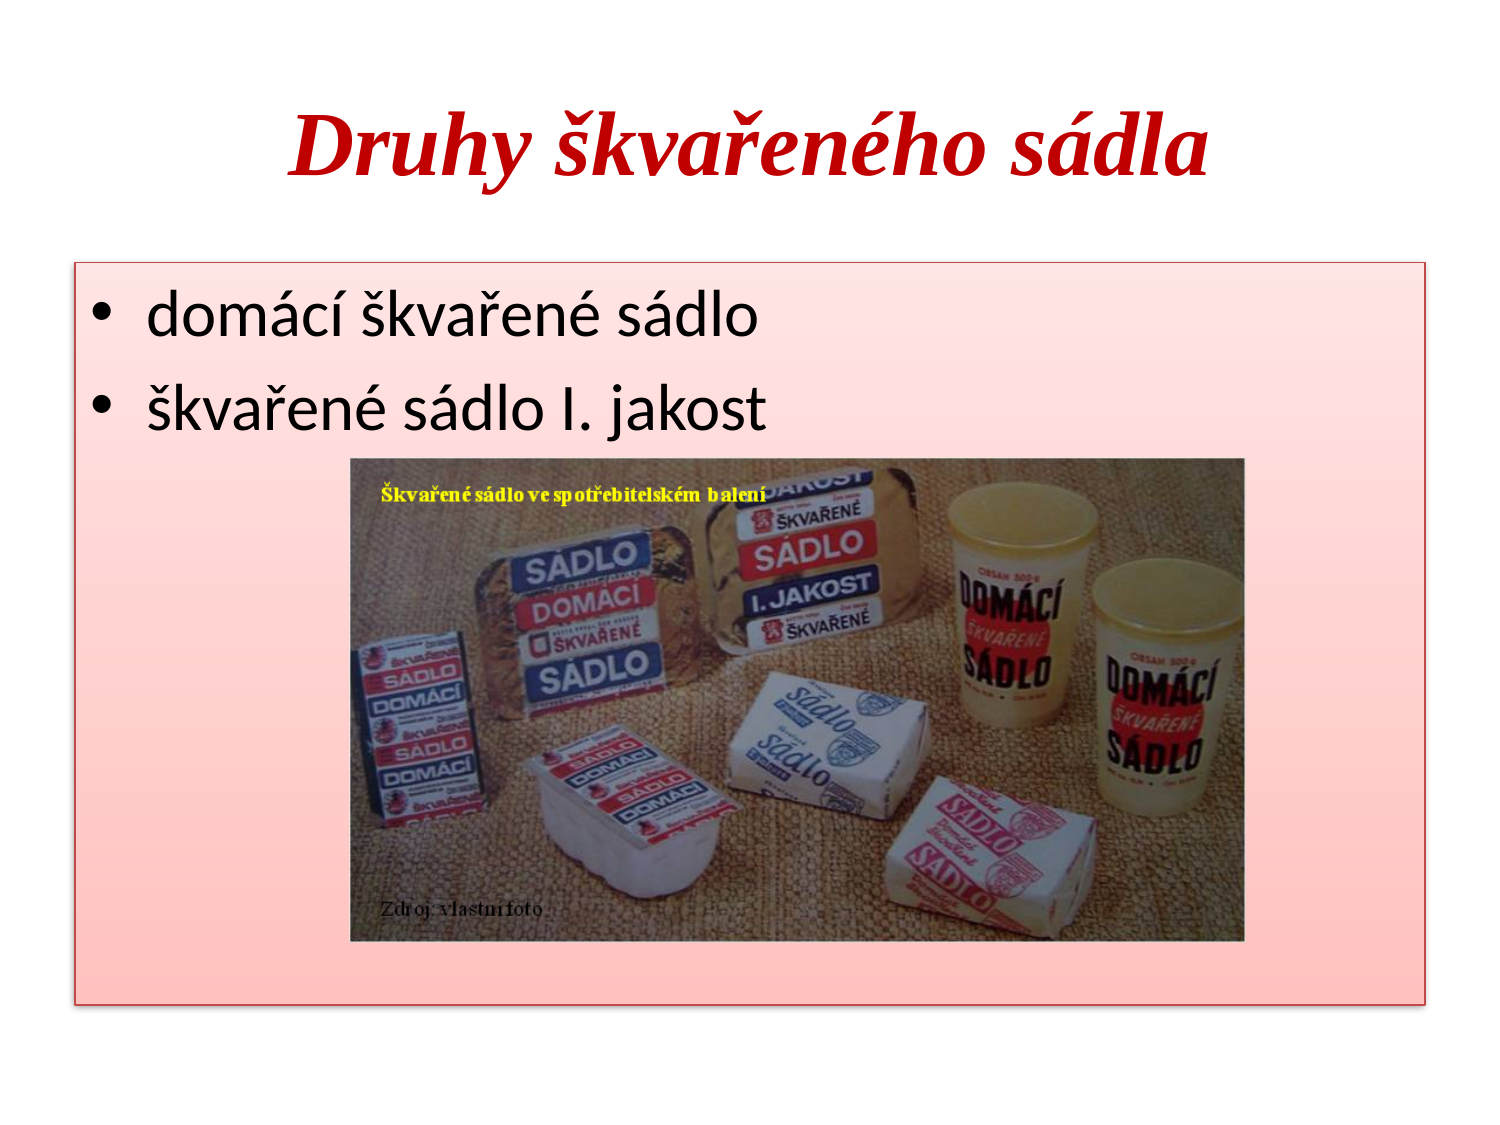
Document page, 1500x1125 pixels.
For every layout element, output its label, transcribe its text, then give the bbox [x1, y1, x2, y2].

list domácí škvařené sádlo škvařené sádlo I. jakost [74, 262, 1426, 1006]
picture [348, 455, 1247, 945]
title Druhy škvařeného sádla [75, 45, 1425, 233]
